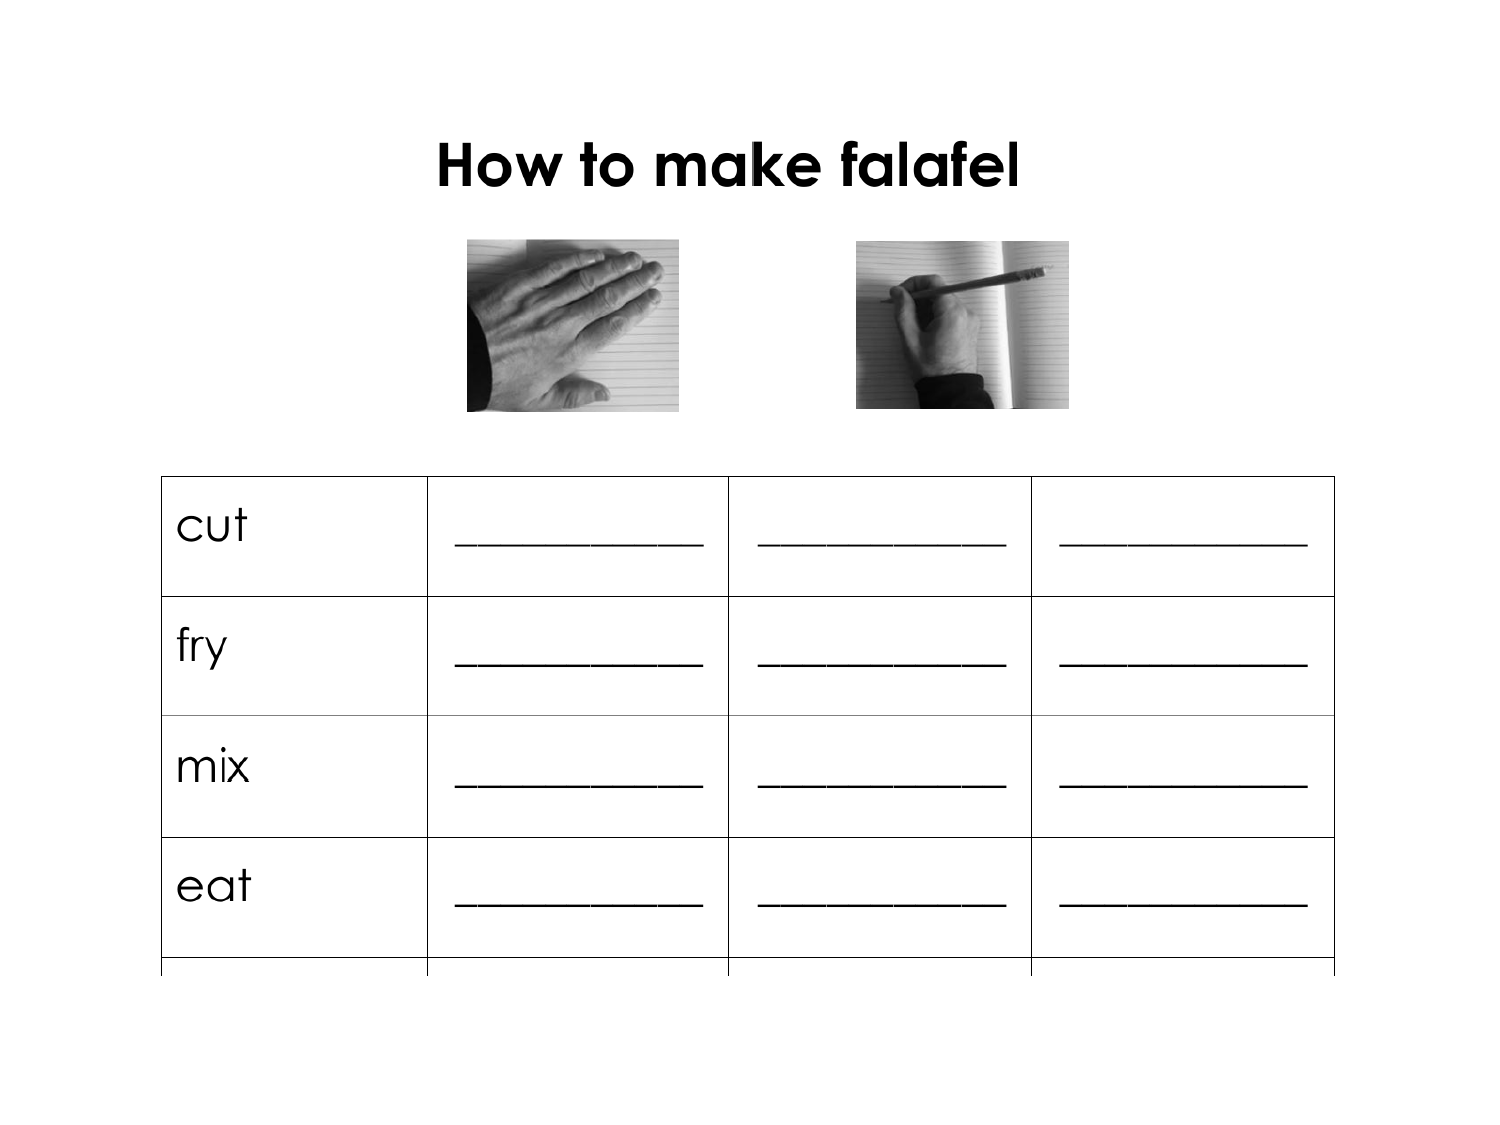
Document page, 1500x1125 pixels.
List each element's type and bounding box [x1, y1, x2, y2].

picture [68, 101, 1432, 977]
